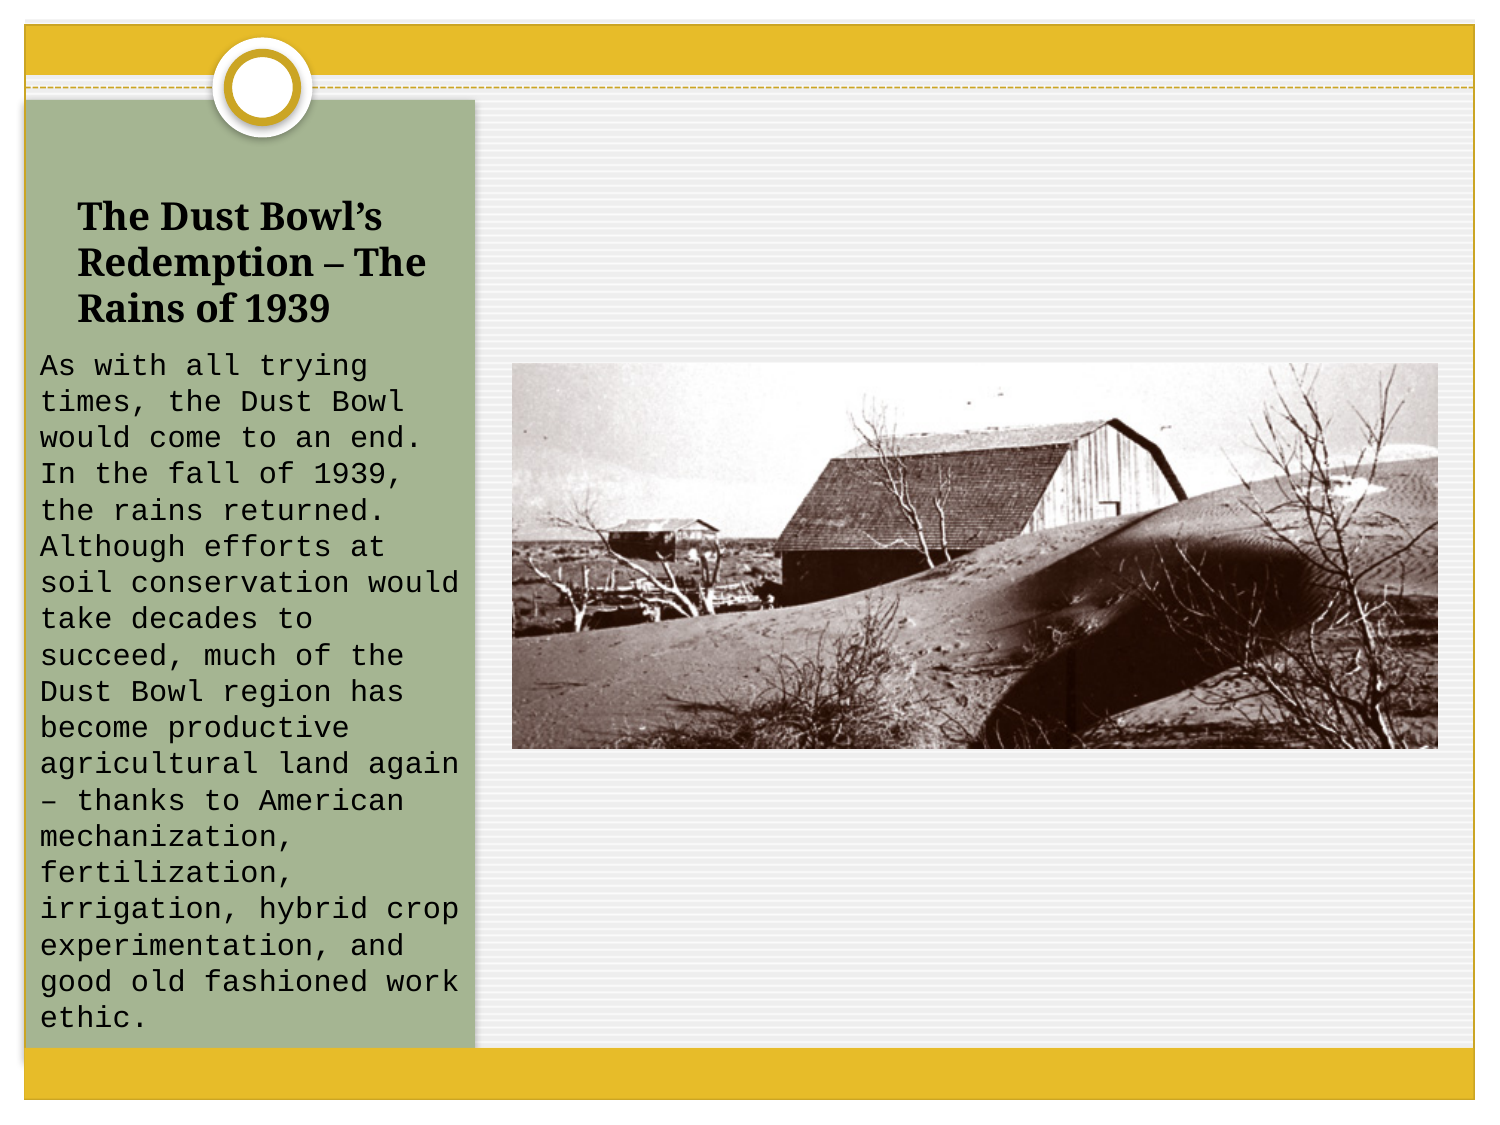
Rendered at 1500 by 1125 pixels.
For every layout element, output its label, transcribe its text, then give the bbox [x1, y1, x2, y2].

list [512, 363, 1438, 749]
list As with all trying times, the Dust Bowl would come to an end. In the fall of 1939, the rains returned. Although efforts at soil conservation would take decades to succeed, much of the Dust Bowl region has become productive agricultural land again – thanks to American mechanization, fertilization, irrigation, hybrid crop experimentation, and good old fashioned work ethic. [24, 337, 475, 1050]
title The Dust Bowl’s Redemption – The Rains of 1939 [62, 125, 450, 337]
